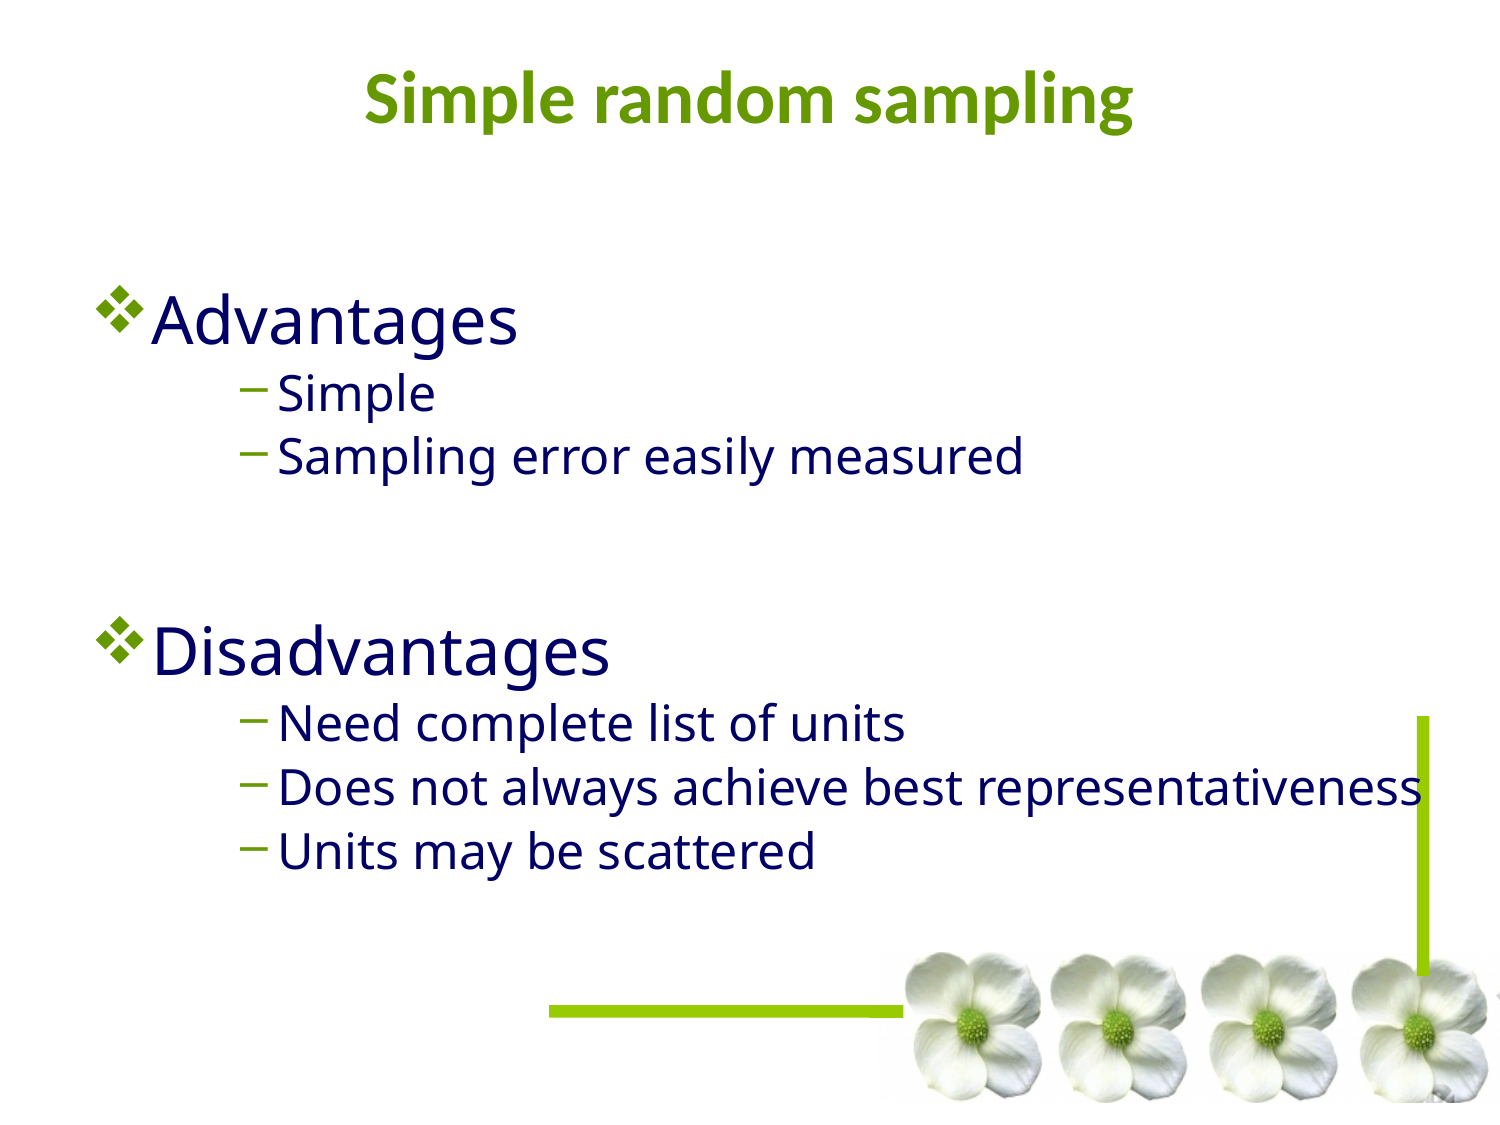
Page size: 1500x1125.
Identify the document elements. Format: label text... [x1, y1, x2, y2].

title Simple random sampling [112, 0, 1388, 188]
list Advantages Simple Sampling error easily measured Disadvantages Need complete list of units Does not always achieve best representativeness Units may be scattered [74, 262, 1463, 938]
picture [878, 952, 1500, 1103]
